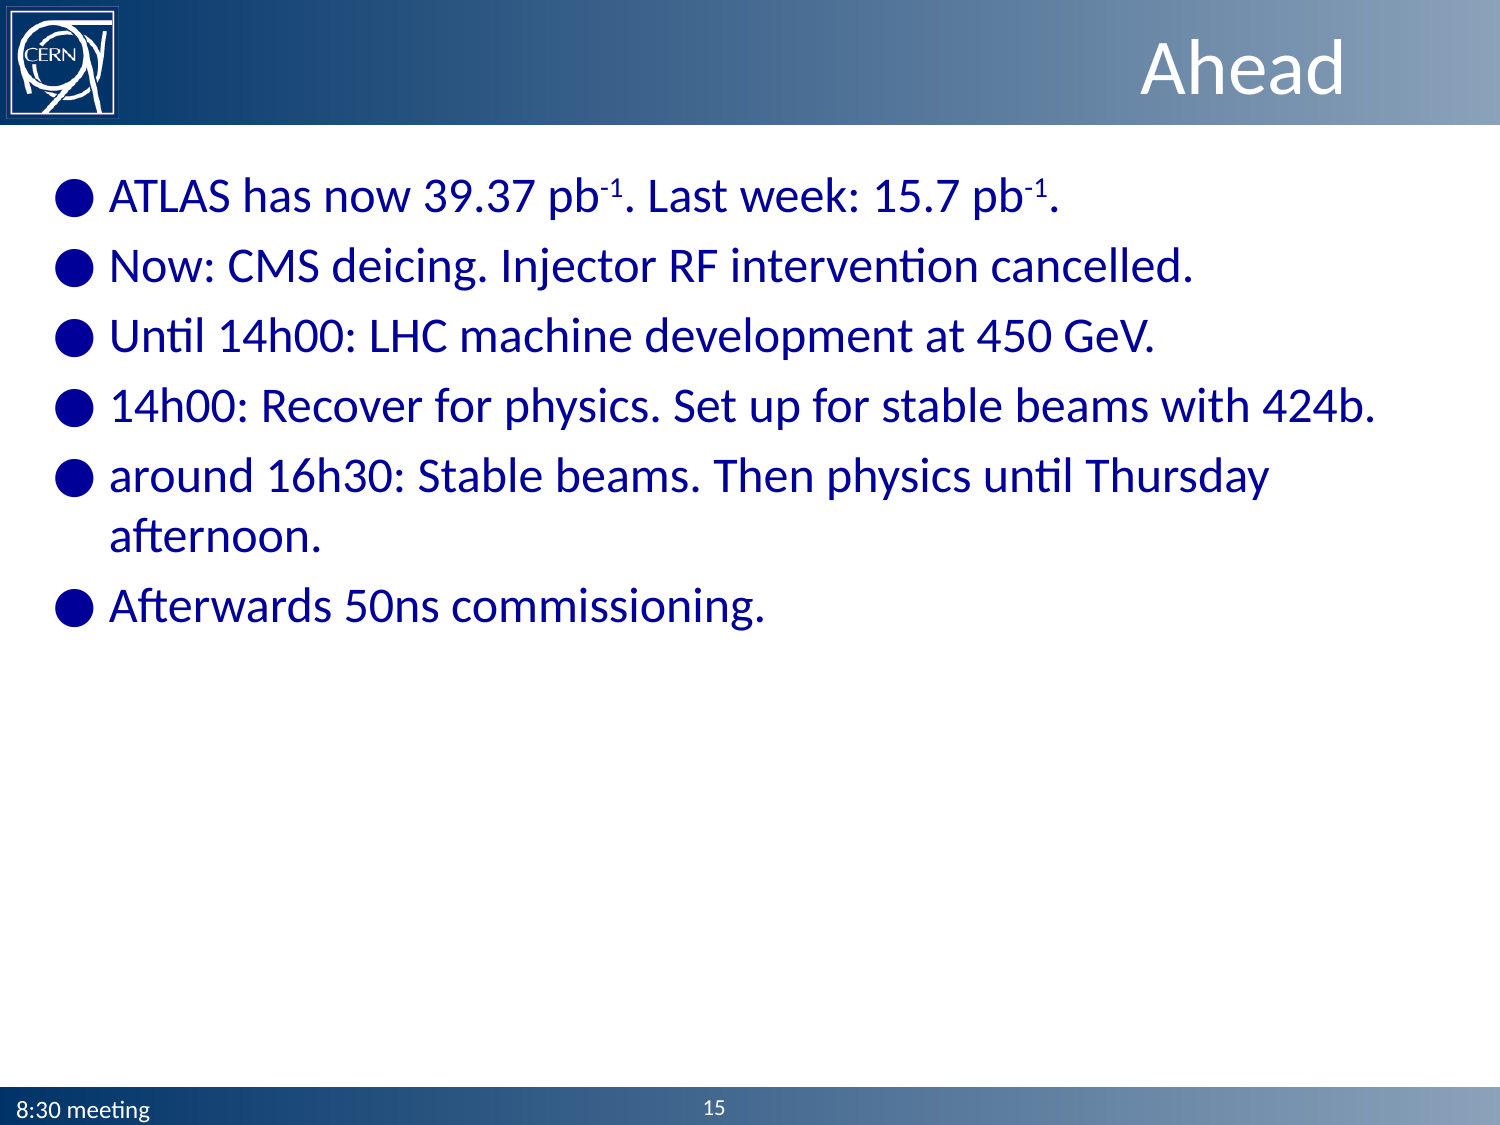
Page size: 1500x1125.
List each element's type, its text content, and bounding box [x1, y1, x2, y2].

footer 8:30 meeting [0, 1093, 597, 1125]
slide_number 15 [687, 1089, 876, 1125]
picture [6, 6, 119, 119]
list ATLAS has now 39.37 pb-1. Last week: 15.7 pb-1. Now: CMS deicing. Injector RF intervention cancelled. Until 14h00: LHC machine development at 450 GeV. 14h00: Recover for physics. Set up for stable beams with 424b. around 16h30: Stable beams. Then physics until Thursday afternoon. Afterwards 50ns commissioning. [37, 154, 1463, 1030]
title Ahead [124, 0, 1363, 126]
